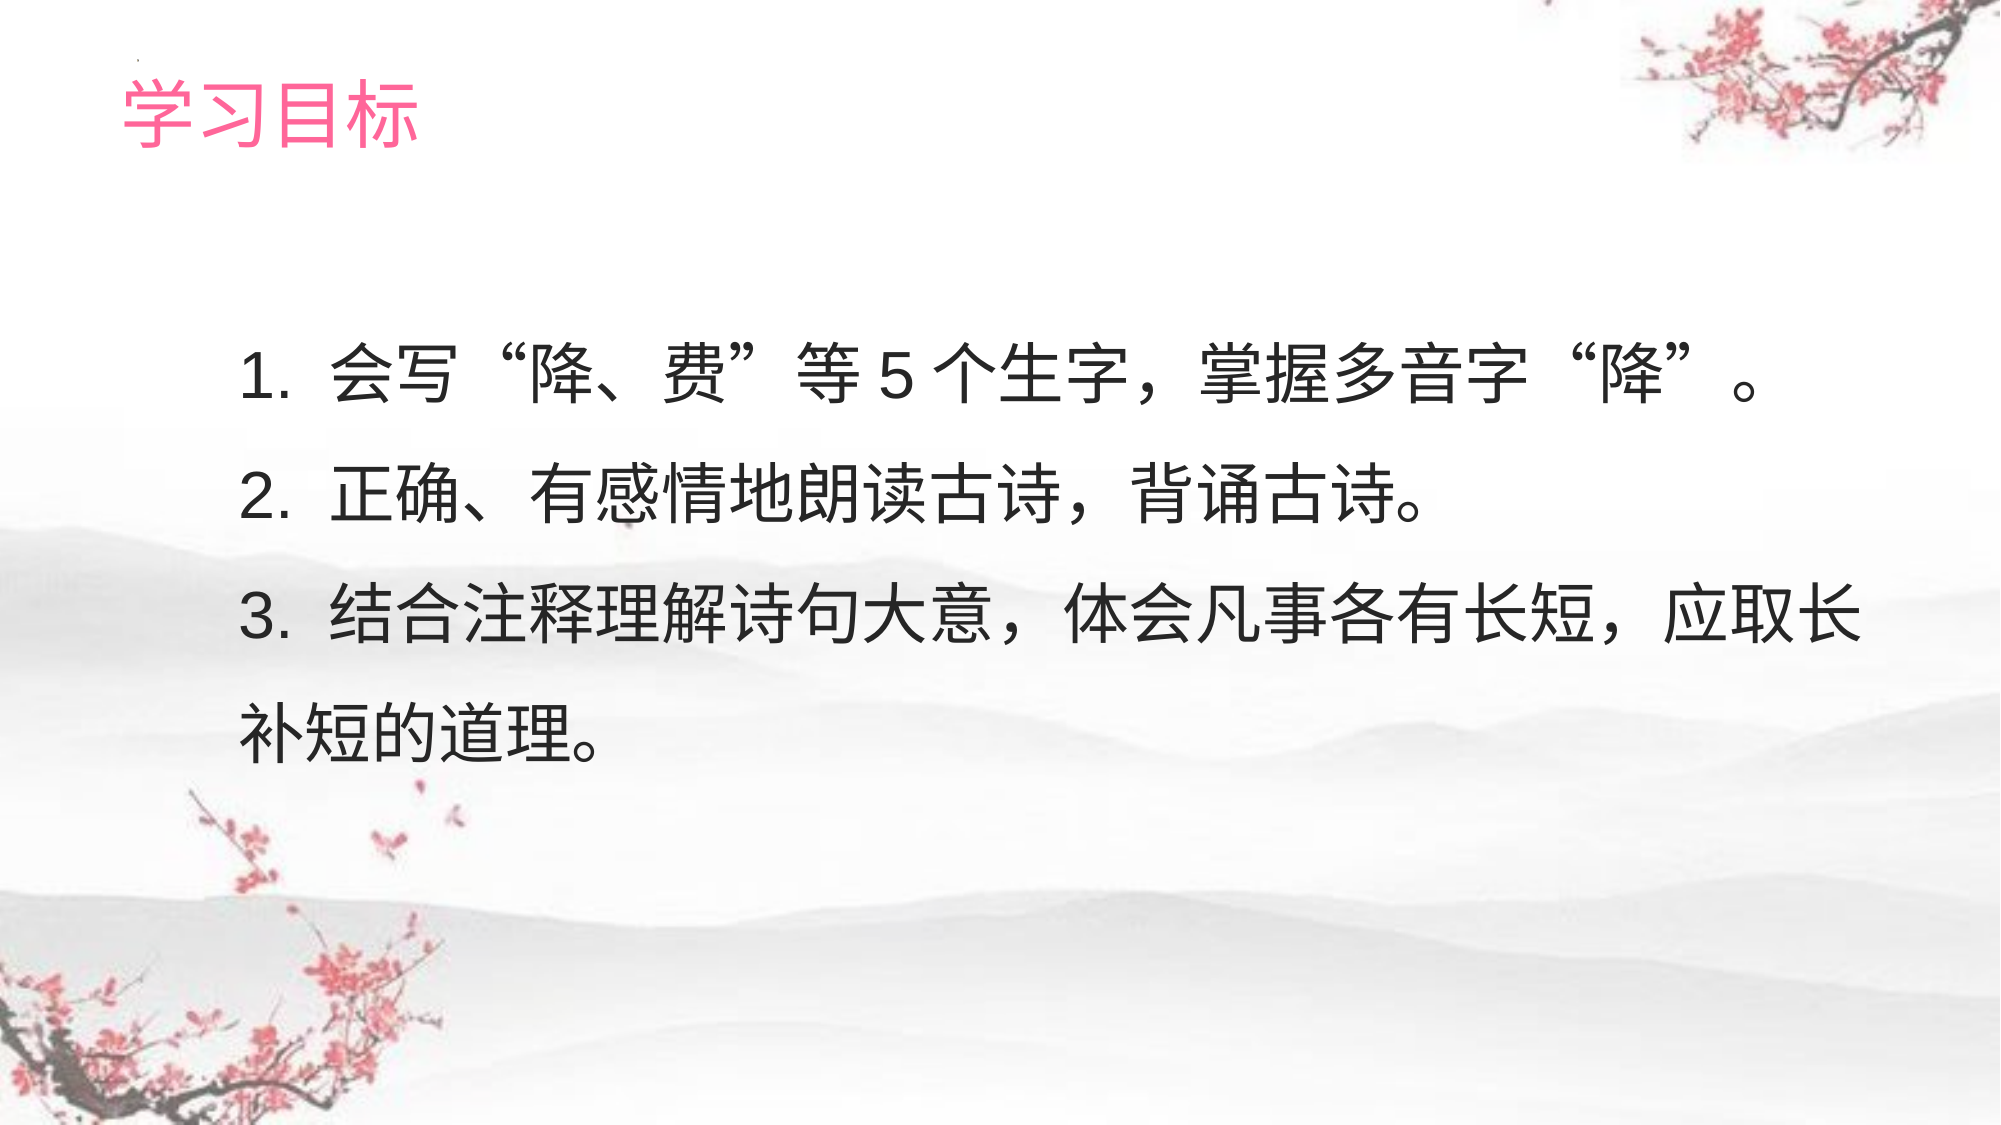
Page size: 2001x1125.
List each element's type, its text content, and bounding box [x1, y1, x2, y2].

text_box 1. 会写“降、费”等5个生字，掌握多音字“降”。 2. 正确、有感情地朗读古诗，背诵古诗。 3. 结合注释理解诗句大意，体会凡事各有长短，应取长补短的道理。 [223, 284, 1889, 779]
text_box 学习目标 [105, 60, 479, 165]
